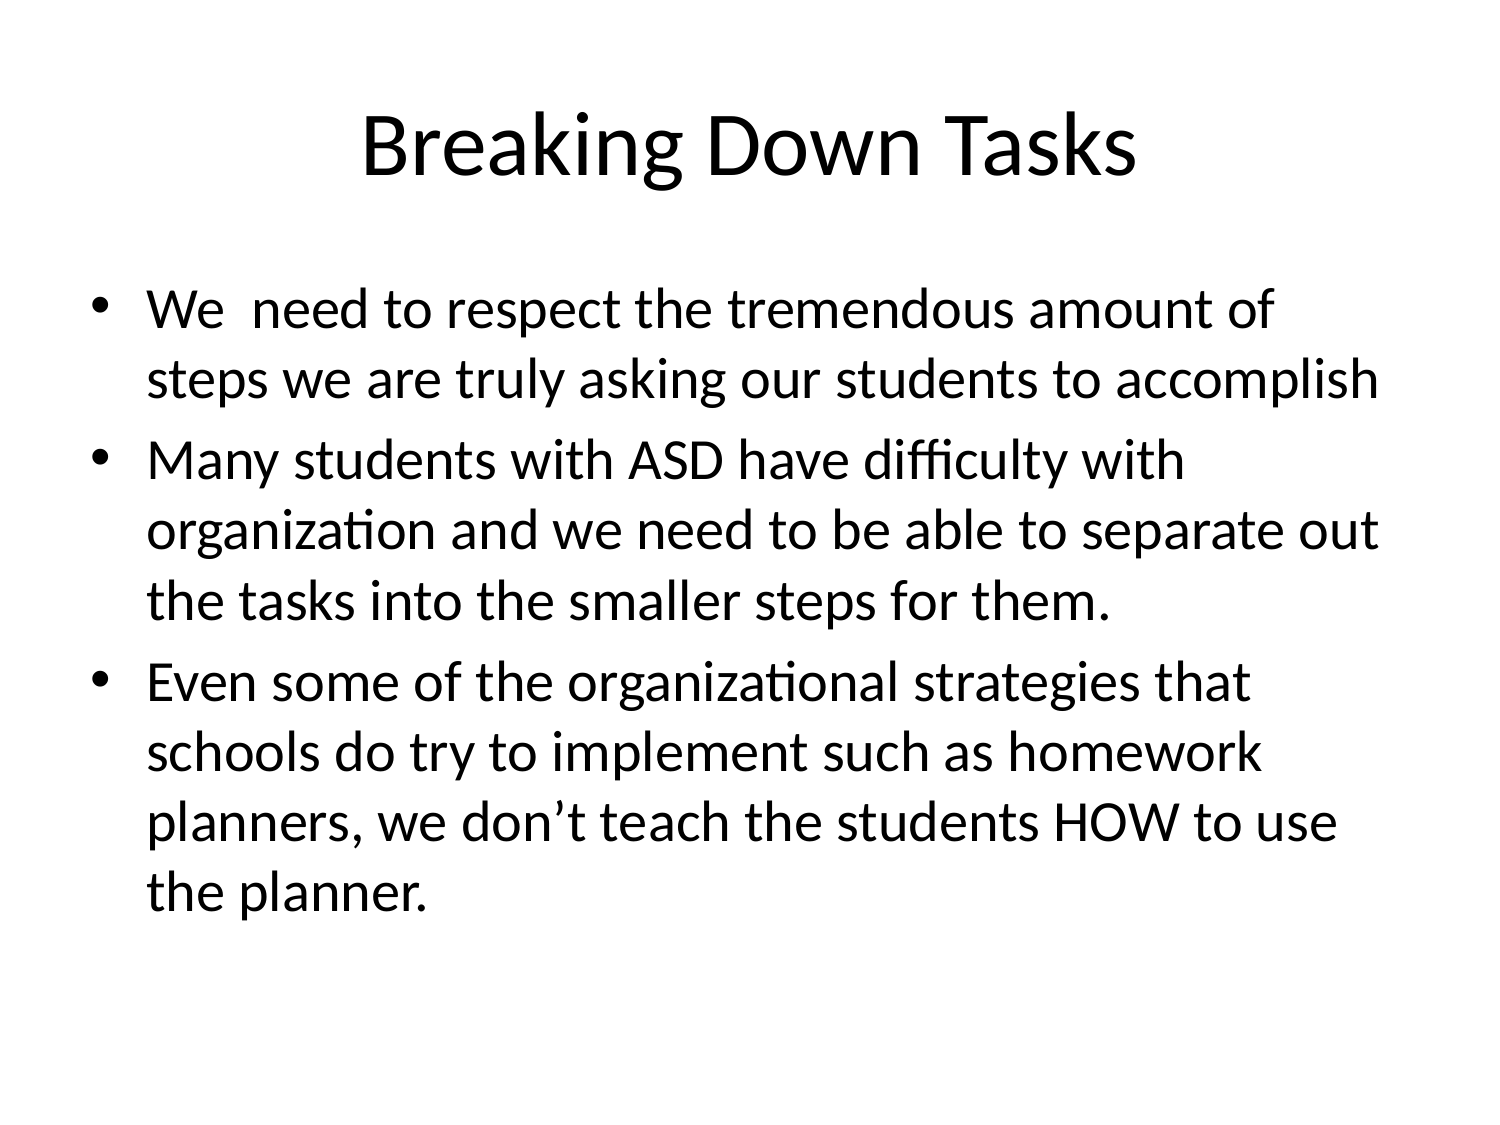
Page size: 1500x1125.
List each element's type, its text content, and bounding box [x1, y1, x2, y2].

title Breaking Down Tasks [75, 45, 1425, 233]
list We need to respect the tremendous amount of steps we are truly asking our students to accomplish Many students with ASD have difficulty with organization and we need to be able to separate out the tasks into the smaller steps for them. Even some of the organizational strategies that schools do try to implement such as homework planners, we don’t teach the students HOW to use the planner. [75, 262, 1425, 1005]
